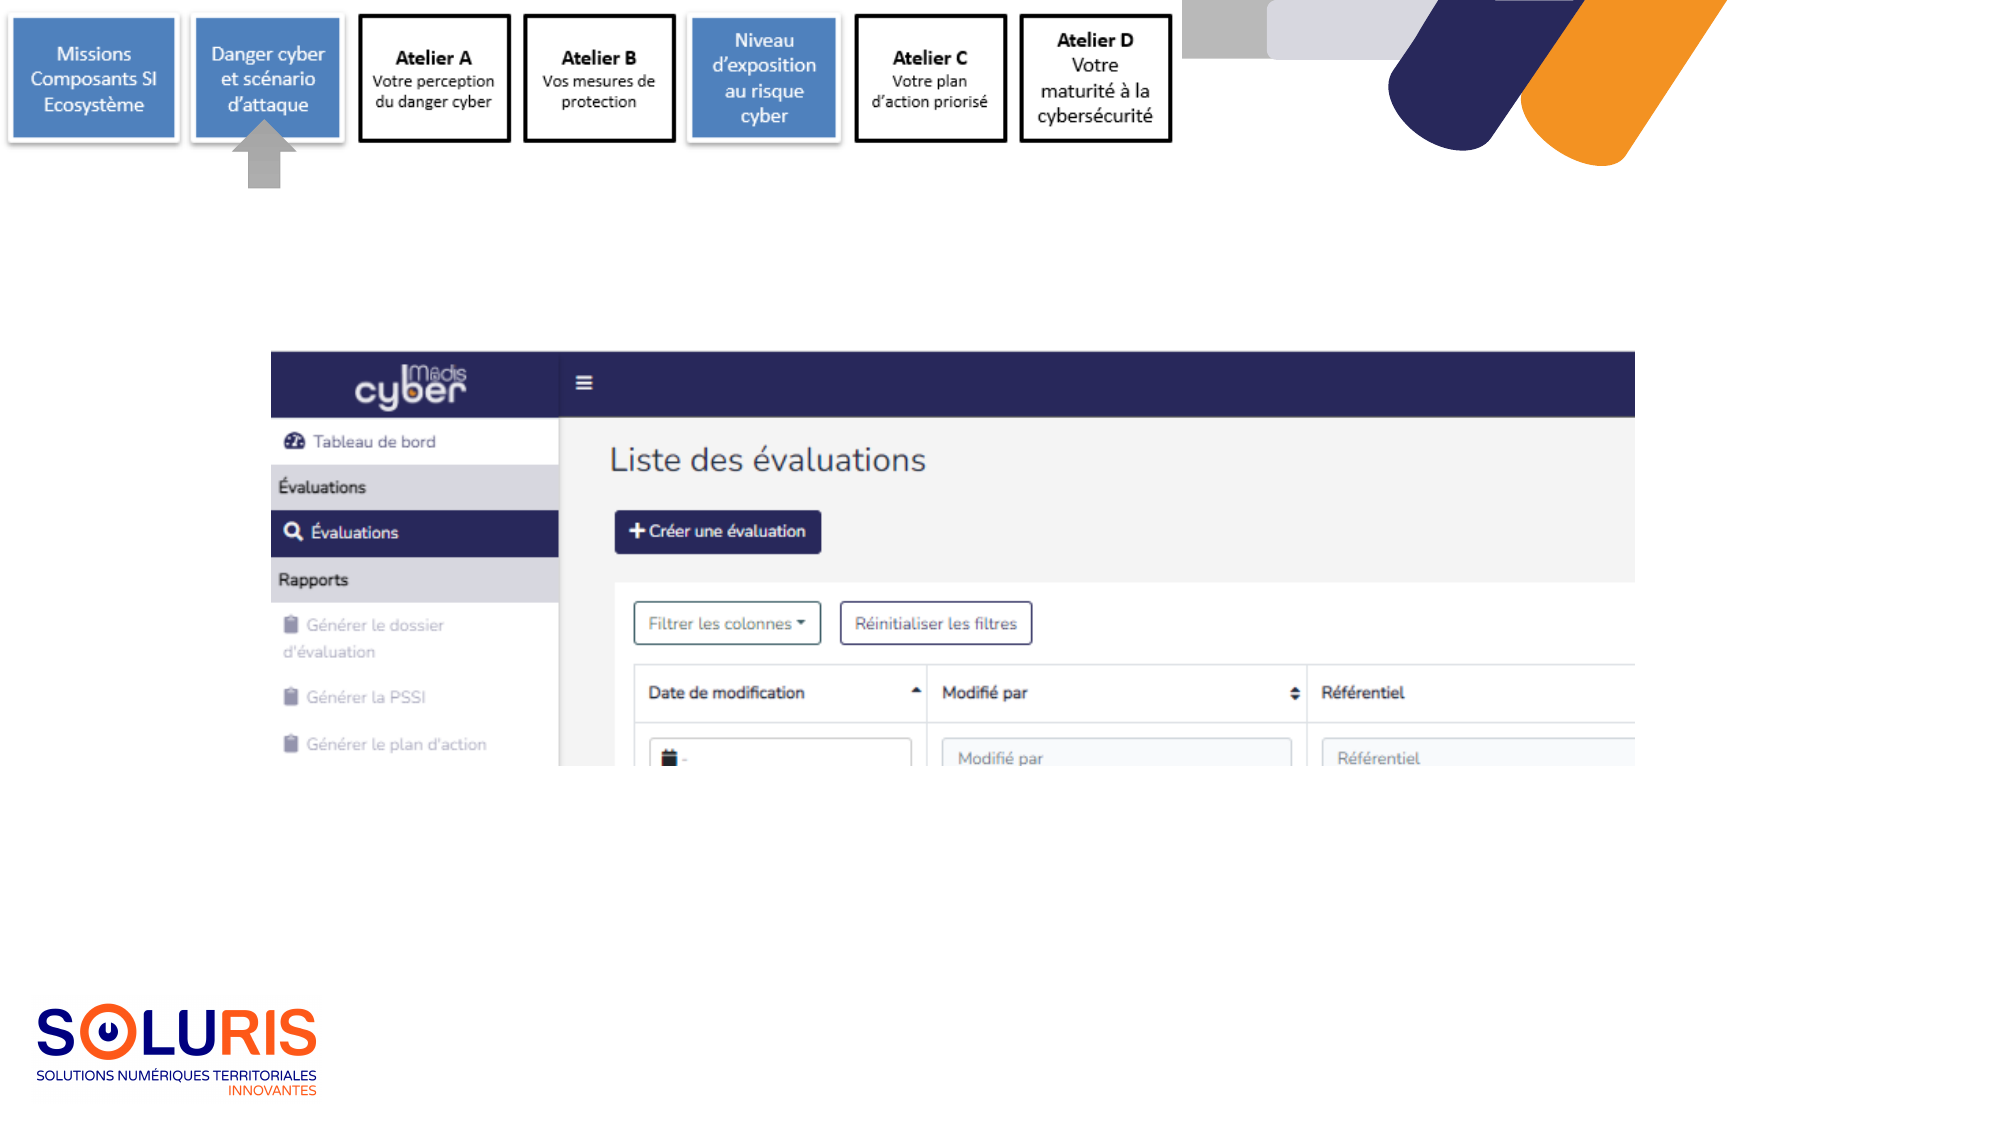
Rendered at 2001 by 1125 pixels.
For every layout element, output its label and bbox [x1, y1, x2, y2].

picture [30, 995, 322, 1105]
text_box [248, 154, 281, 189]
picture [271, 349, 1635, 766]
picture [0, 0, 1182, 154]
